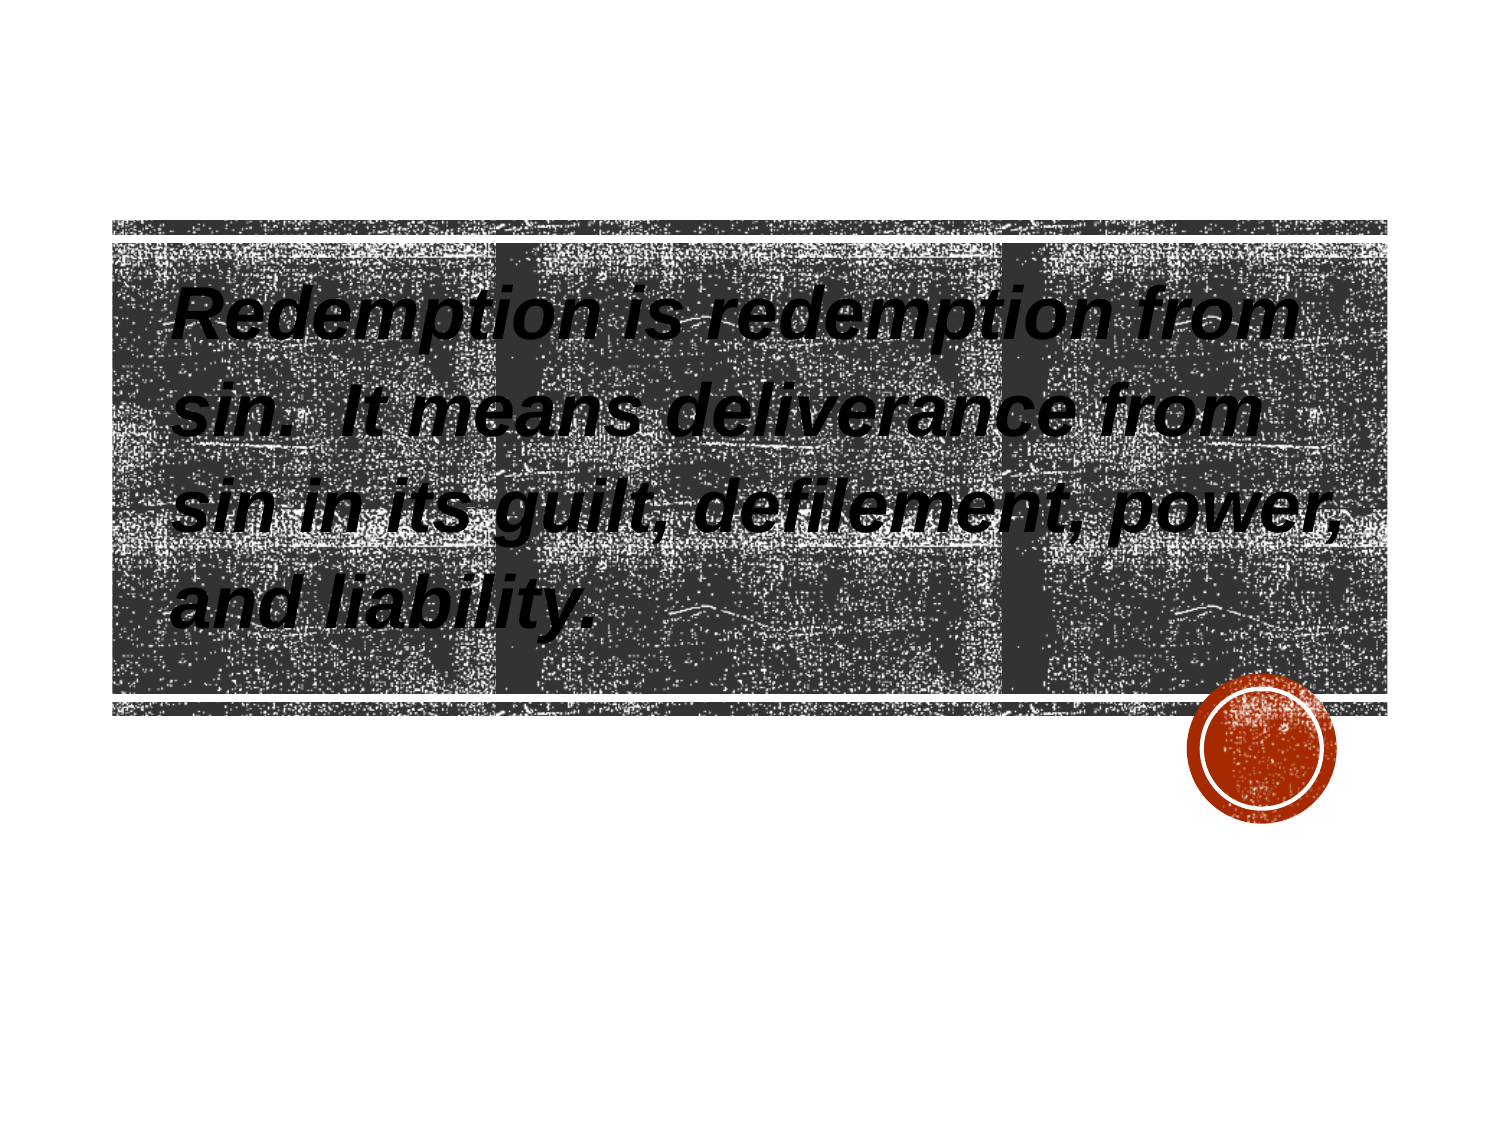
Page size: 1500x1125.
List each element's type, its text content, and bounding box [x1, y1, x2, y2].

text_box Redemption is redemption from sin. It means deliverance from sin in its guilt, defilement, power, and liability. [99, 251, 1366, 652]
